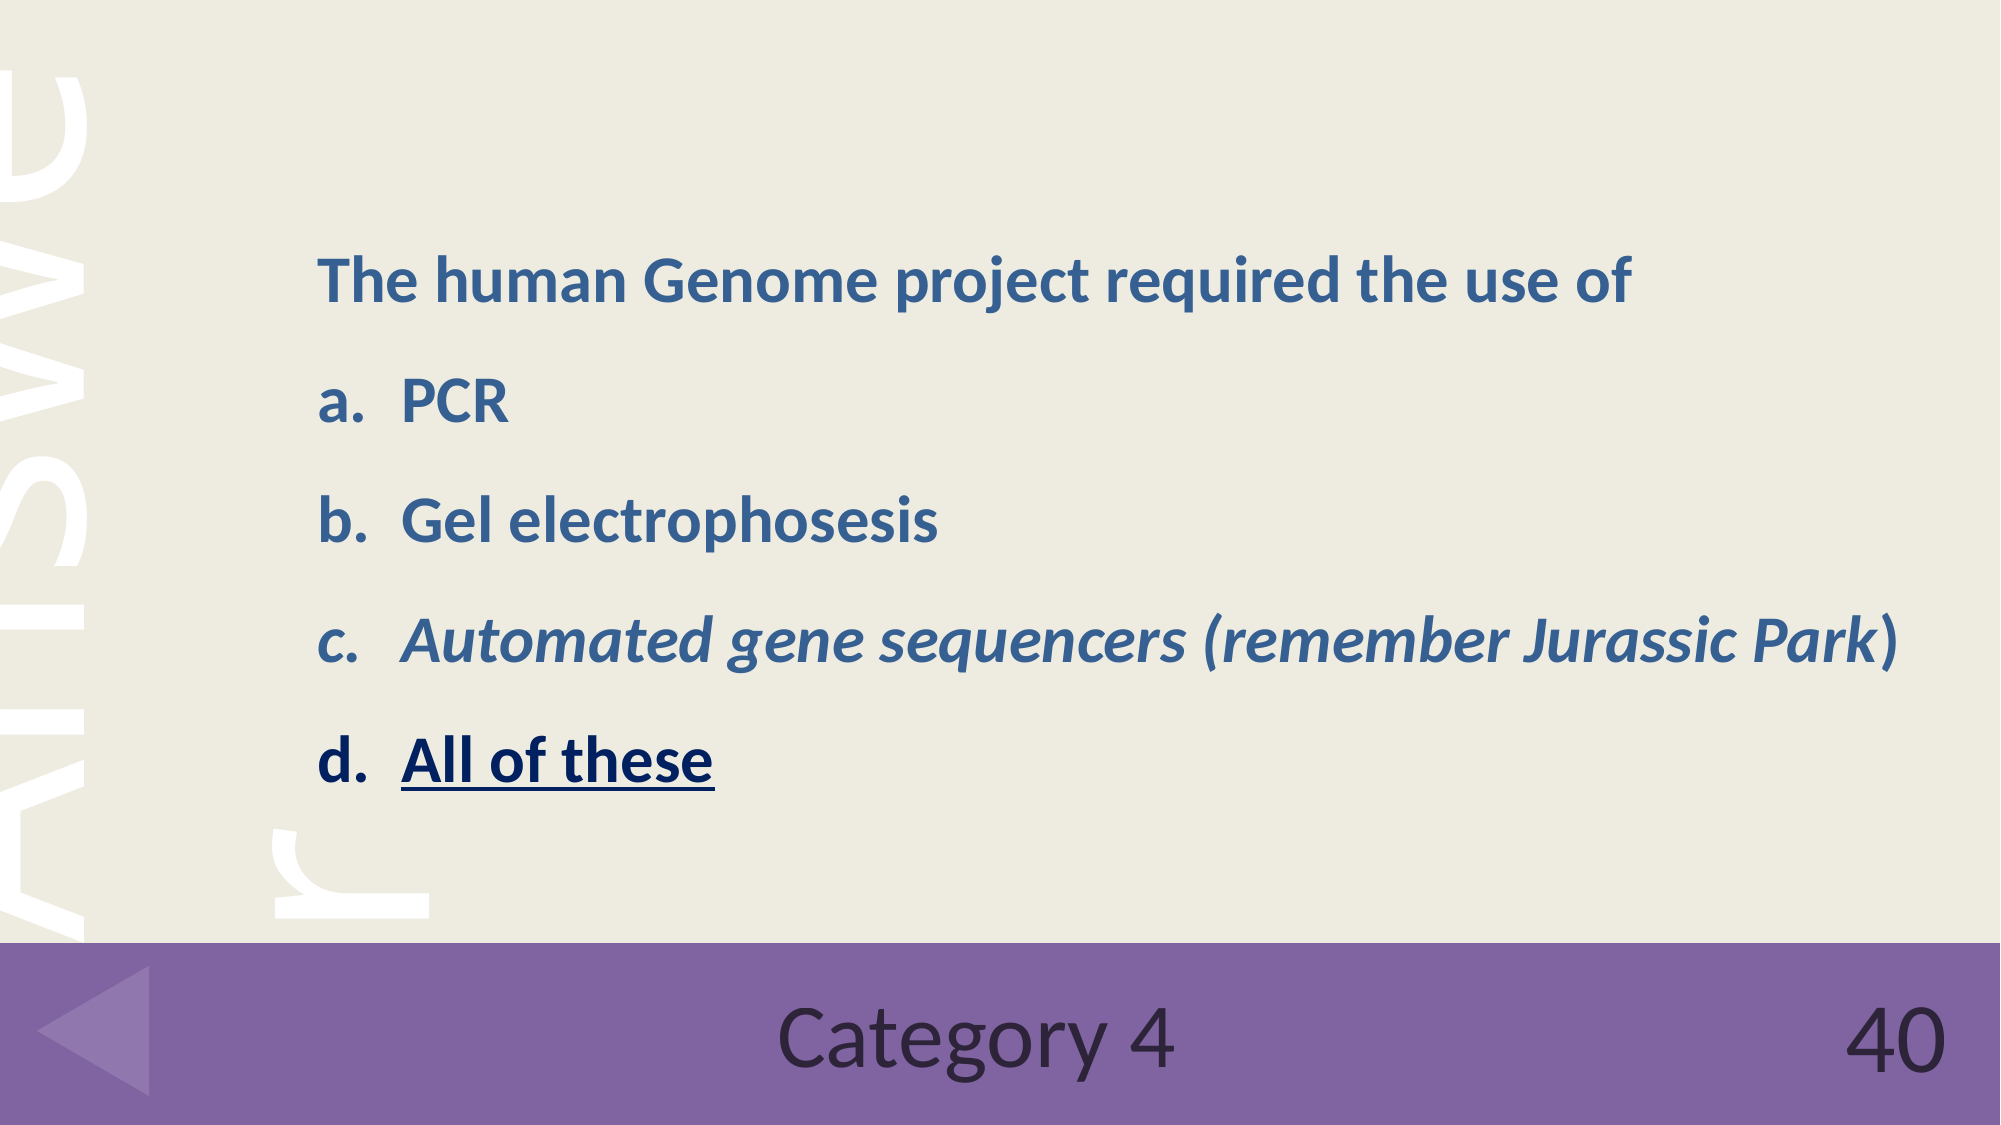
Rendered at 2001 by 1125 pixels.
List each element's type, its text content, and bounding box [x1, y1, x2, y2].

list 40 [1877, 967, 1963, 1097]
list The human Genome project required the use of PCR Gel electrophosesis Automated gene sequencers (remember Jurassic Park) All of these [302, 142, 1968, 850]
title Category 4 [76, 937, 1877, 1125]
